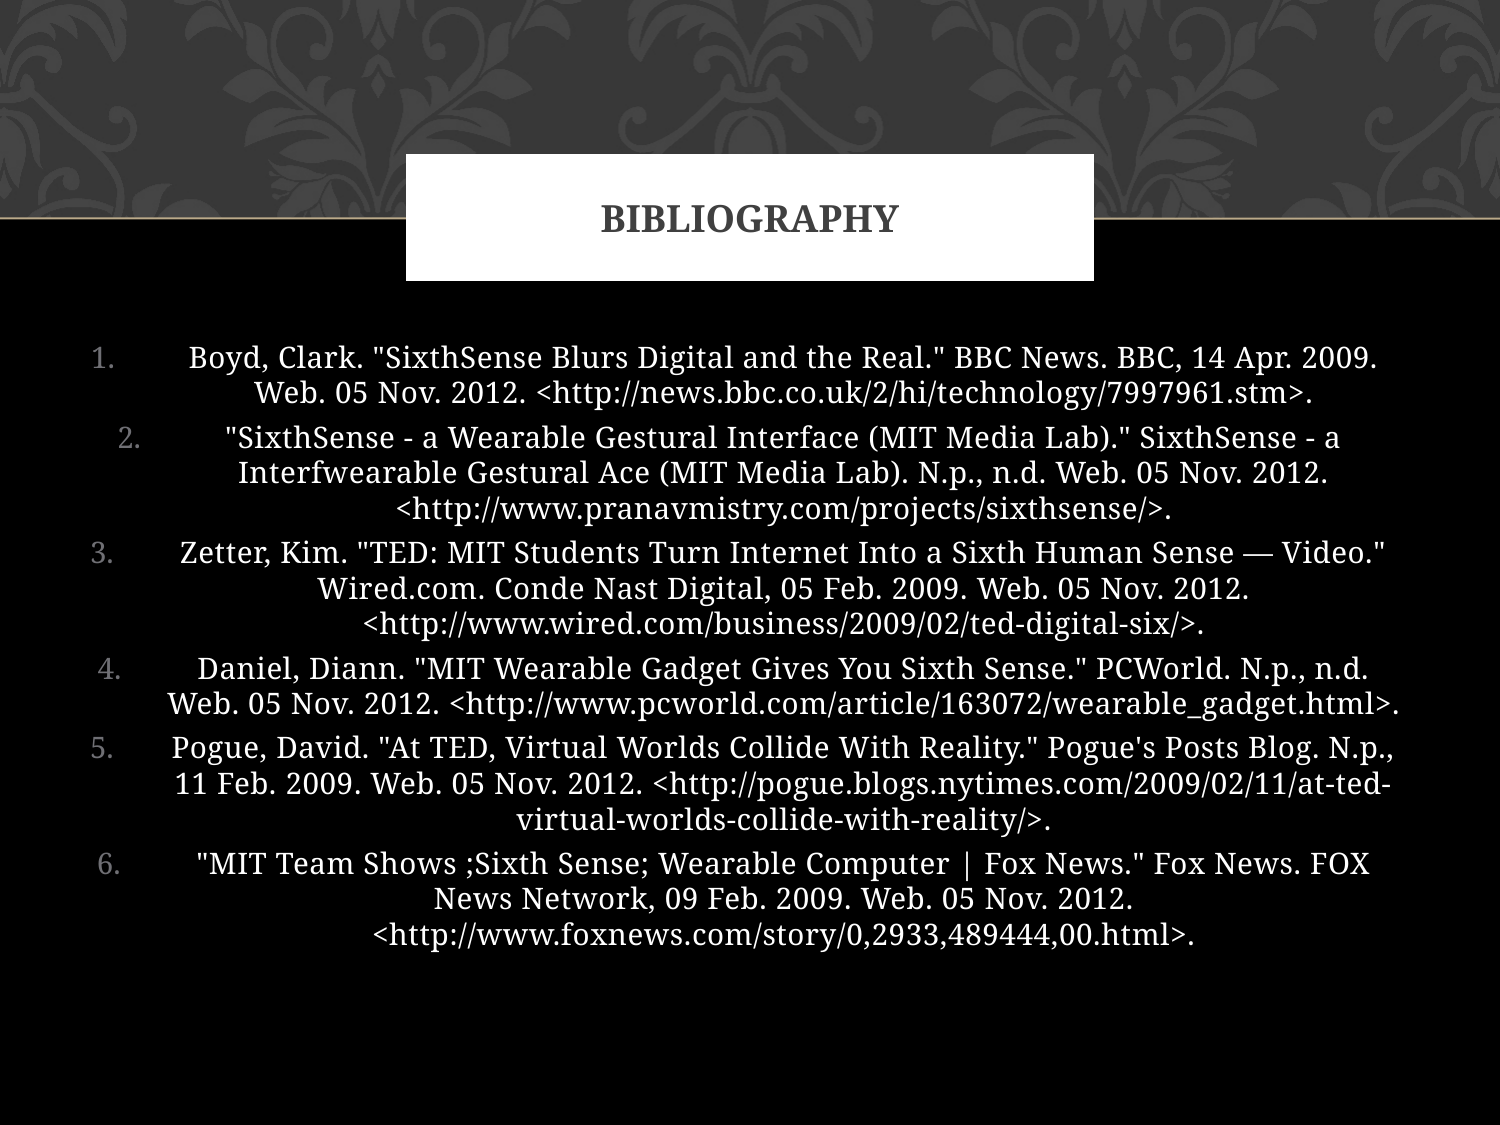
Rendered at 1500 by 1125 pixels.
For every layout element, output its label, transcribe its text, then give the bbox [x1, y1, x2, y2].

list Boyd, Clark. "SixthSense Blurs Digital and the Real." BBC News. BBC, 14 Apr. 2009. Web. 05 Nov. 2012. <http://news.bbc.co.uk/2/hi/technology/7997961.stm>. "SixthSense - a Wearable Gestural Interface (MIT Media Lab)." SixthSense - a Interfwearable Gestural Ace (MIT Media Lab). N.p., n.d. Web. 05 Nov. 2012. <http://www.pranavmistry.com/projects/sixthsense/>. Zetter, Kim. "TED: MIT Students Turn Internet Into a Sixth Human Sense — Video." Wired.com. Conde Nast Digital, 05 Feb. 2009. Web. 05 Nov. 2012. <http://www.wired.com/business/2009/02/ted-digital-six/>. Daniel, Diann. "MIT Wearable Gadget Gives You Sixth Sense." PCWorld. N.p., n.d. Web. 05 Nov. 2012. <http://www.pcworld.com/article/163072/wearable_gadget.html>. Pogue, David. "At TED, Virtual Worlds Collide With Reality." Pogue's Posts Blog. N.p., 11 Feb. 2009. Web. 05 Nov. 2012. <http://pogue.blogs.nytimes.com/2009/02/11/at-ted-virtual-worlds-collide-with-reality/>. "MIT Team Shows ;Sixth Sense; Wearable Computer | Fox News." Fox News. FOX News Network, 09 Feb. 2009. Web. 05 Nov. 2012. <http://www.foxnews.com/story/0,2933,489444,00.html>. [75, 331, 1425, 1000]
title bibliography [406, 154, 1094, 281]
